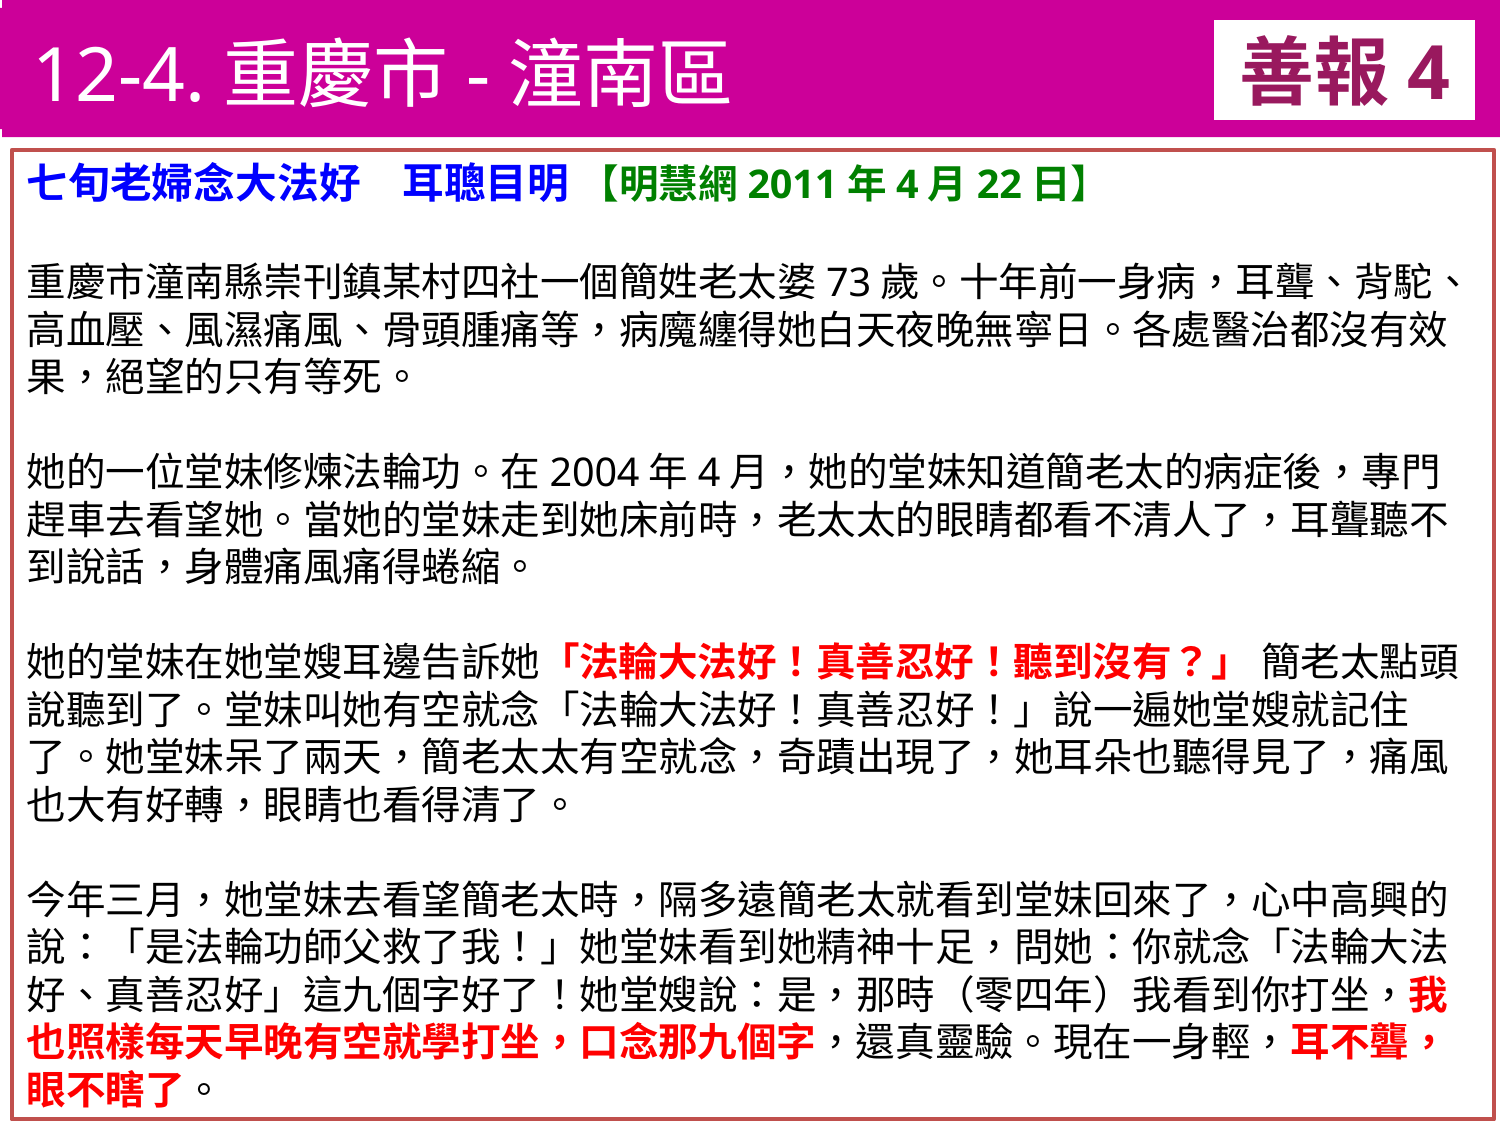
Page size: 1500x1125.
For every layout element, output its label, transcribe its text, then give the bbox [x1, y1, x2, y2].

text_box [0, 0, 1500, 138]
text_box 七旬老婦念大法好 耳聰目明 【明慧網2011年4月22日】 重慶市潼南縣崇刊鎮某村四社一個簡姓老太婆73歲。十年前一身病，耳聾、背駝、高血壓、風濕痛風、骨頭腫痛等，病魔纏得她白天夜晚無寧日。各處醫治都沒有效果，絕望的只有等死。 她的一位堂妹修煉法輪功。在2004年4月，她的堂妹知道簡老太的病症後，專門趕車去看望她。當她的堂妹走到她床前時，老太太的眼睛都看不清人了，耳聾聽不到說話，身體痛風痛得蜷縮。 她的堂妹在她堂嫂耳邊告訴她「法輪大法好！真善忍好！聽到沒有？」 簡老太點頭說聽到了。堂妹叫她有空就念「法輪大法好！真善忍好！」說一遍她堂嫂就記住了。她堂妹呆了兩天，簡老太太有空就念，奇蹟出現了，她耳朵也聽得見了，痛風也大有好轉，眼睛也看得清了。 今年三月，她堂妹去看望簡老太時，隔多遠簡老太就看到堂妹回來了，心中高興的說：「是法輪功師父救了我！」她堂妹看到她精神十足，問她：你就念「法輪大法好、真善忍好」這九個字好了！她堂嫂說：是，那時（零四年）我看到你打坐，我也照樣每天早晚有空就學打坐，口念那九個字，還真靈驗。現在一身輕，耳不聾，眼不瞎了。 [10, 148, 1496, 1121]
